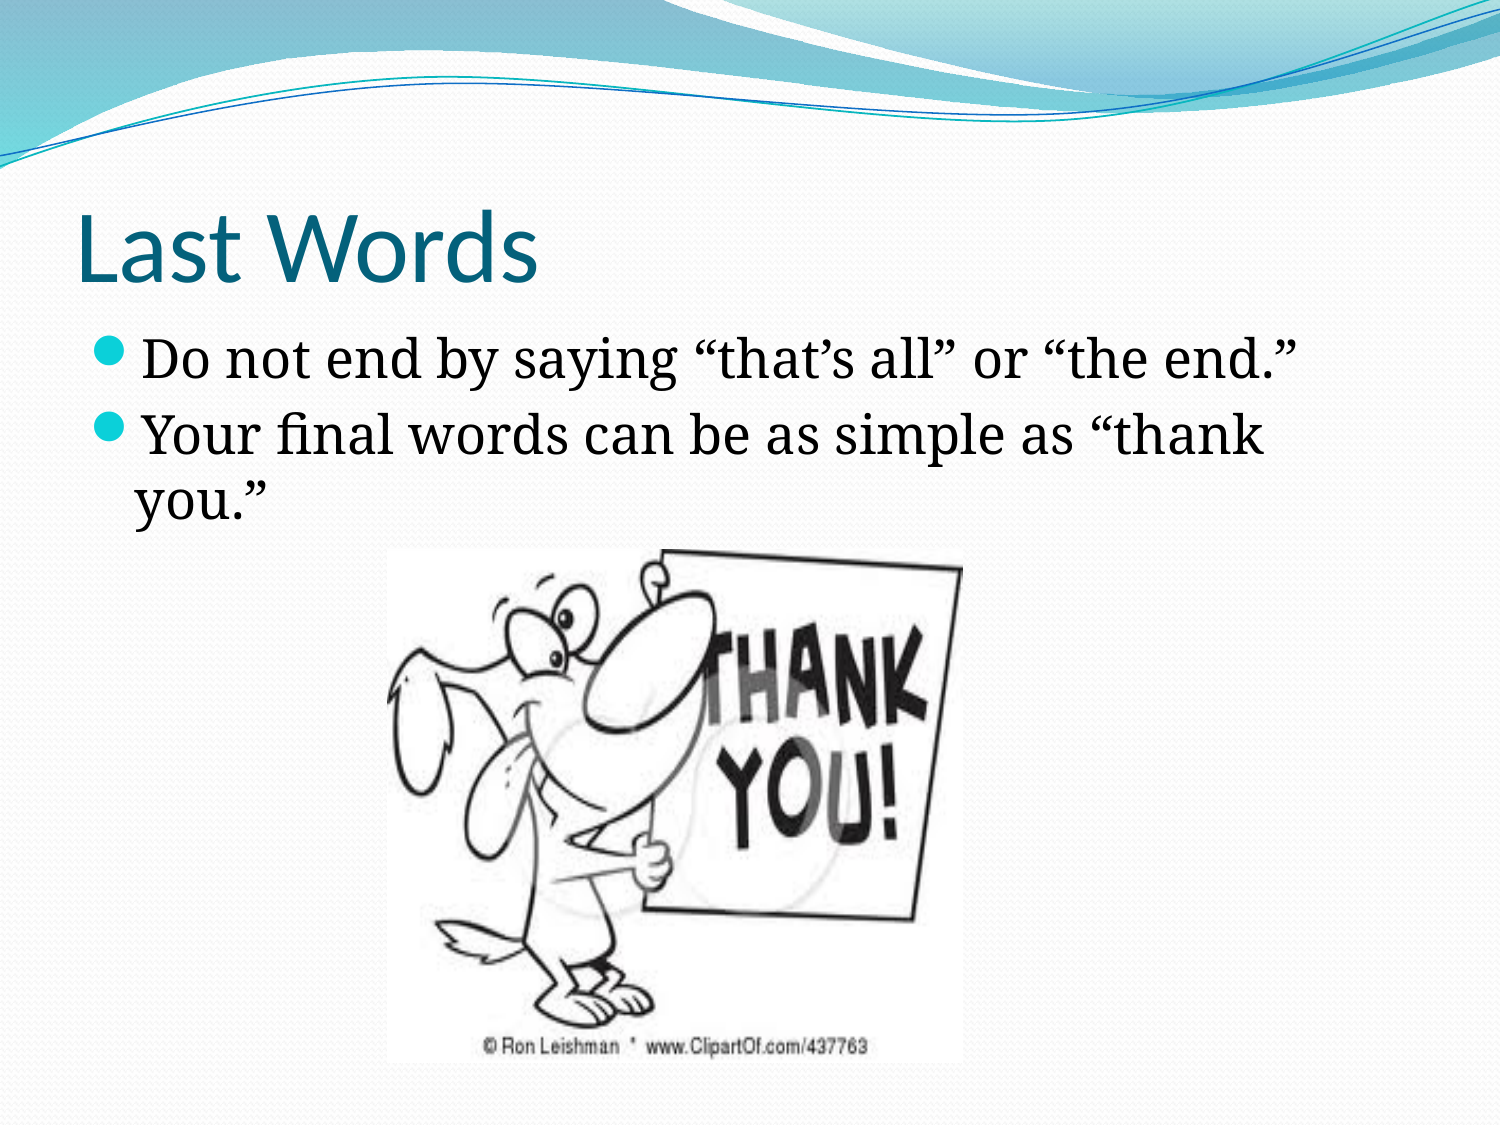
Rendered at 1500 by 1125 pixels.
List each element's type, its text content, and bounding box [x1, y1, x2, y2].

title Last Words [75, 115, 1425, 303]
picture [387, 549, 963, 1063]
list Do not end by saying “that’s all” or “the end.” Your final words can be as simple as “thank you.” [75, 317, 1425, 1038]
